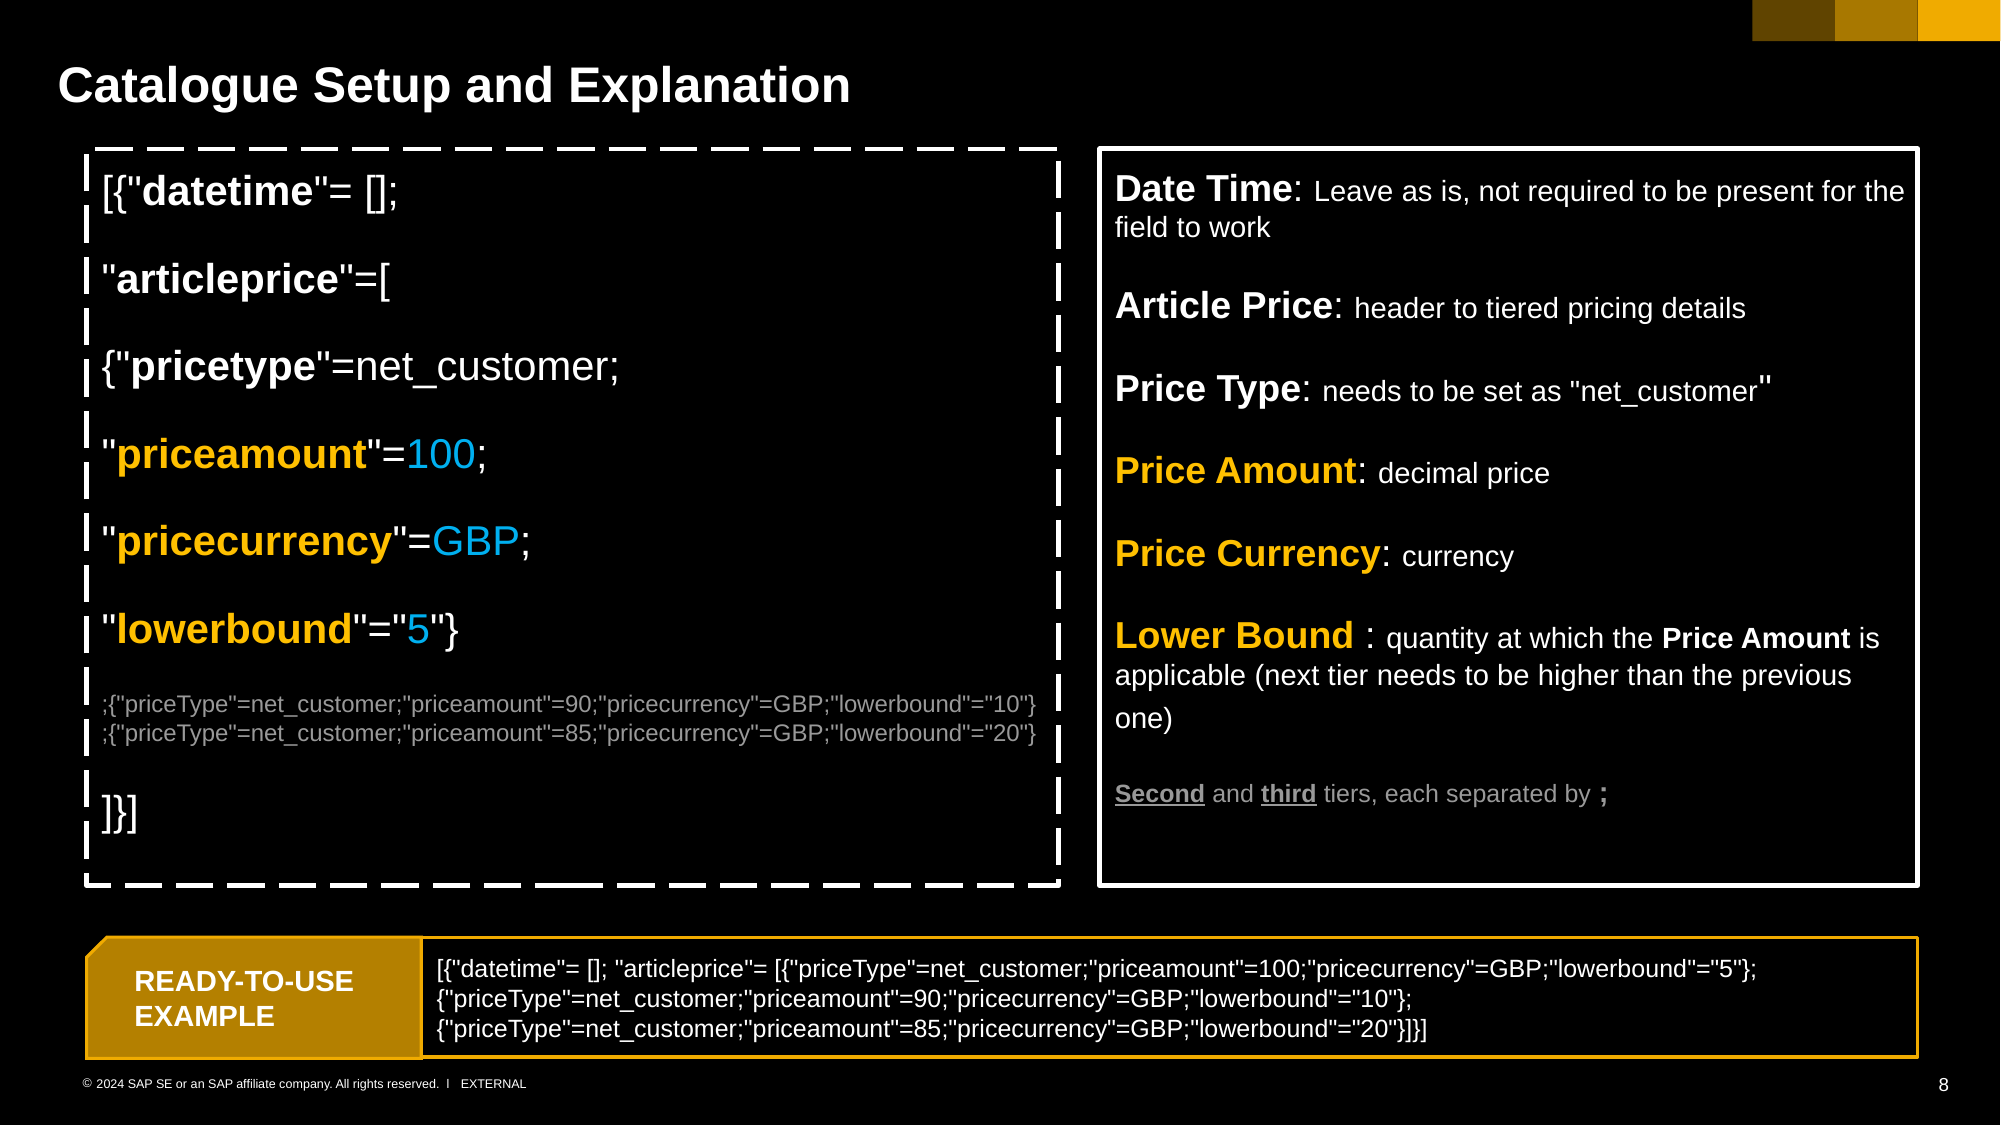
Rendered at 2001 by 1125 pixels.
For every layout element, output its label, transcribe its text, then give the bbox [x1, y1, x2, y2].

list [{"datetime"= []; "articleprice"=[ {"pricetype"=net_customer; "priceamount"=100; "pricecurrency"=GBP; "lowerbound"="5"} ;{"priceType"=net_customer;"priceamount"=90;"pricecurrency"=GBP;"lowerbound"="10"} ;{"priceType"=net_customer;"priceamount"=85;"pricecurrency"=GBP;"lowerbound"="20"} ]}] [86, 148, 1059, 886]
text_box Date Time: Leave as is, not required to be present for the field to work Article Price: header to tiered pricing details Price Type: needs to be set as "net_customer" Price Amount: decimal price Price Currency: currency Lower Bound : quantity at which the Price Amount is applicable (next tier needs to be higher than the previous one) Second and third tiers, each separated by ; [1099, 148, 1918, 886]
title Catalogue Setup and Explanation [57, 52, 1893, 114]
text_box [86, 937, 420, 1059]
text_box [{"datetime"= []; "articleprice"= [{"priceType"=net_customer;"priceamount"=100;"pricecurrency"=GBP;"lowerbound"="5"};{"priceType"=net_customer;"priceamount"=90;"pricecurrency"=GBP;"lowerbound"="10"};{"priceType"=net_customer;"priceamount"=85;"pricecurrency"=GBP;"lowerbound"="20"}]}] [420, 936, 1919, 1059]
text_box READY-TO-USE EXAMPLE [118, 961, 390, 1034]
